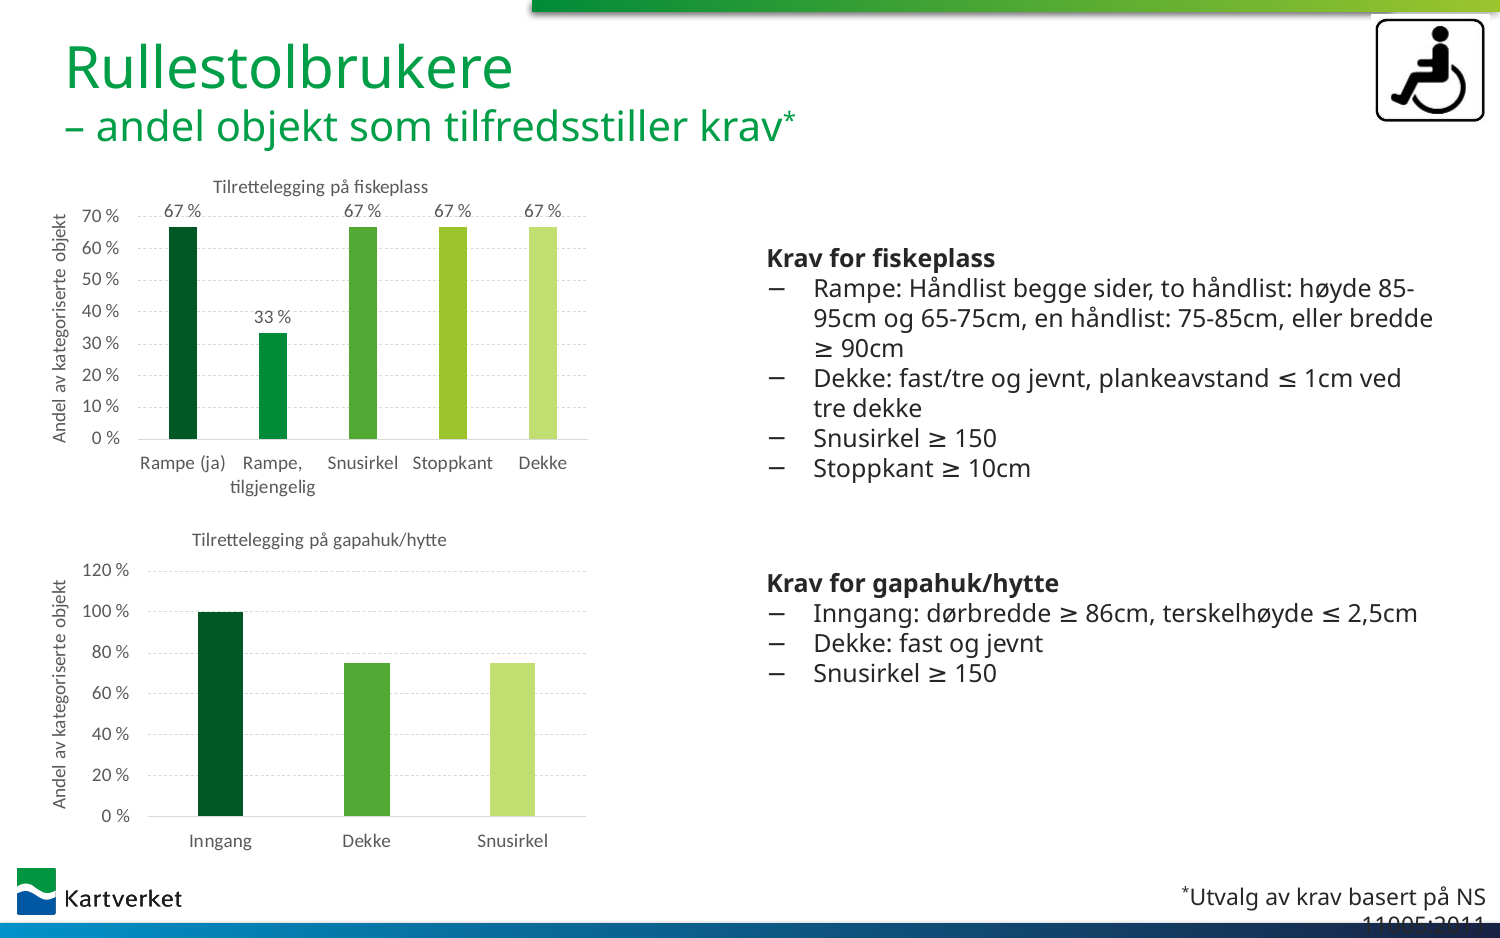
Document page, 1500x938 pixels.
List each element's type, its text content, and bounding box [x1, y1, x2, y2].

text_box *Utvalg av krav basert på NS 11005:2011 [1068, 873, 1500, 938]
picture [41, 166, 599, 505]
text_box Rullestolbrukere – andel objekt som tilfredsstiller krav* [49, 29, 1431, 158]
picture [1371, 13, 1491, 127]
text_box Krav for fiskeplass Rampe: Håndlist begge sider, to håndlist: høyde 85-95cm og 65-75cm, en håndlist: 75-85cm, eller bredde ≥ 90cm Dekke: fast/tre og jevnt, plankeavstand ≤ 1cm ved tre dekke Snusirkel ≥ 150 Stoppkant ≥ 10cm [751, 235, 1452, 490]
text_box Krav for gapahuk/hytte Inngang: dørbredde ≥ 86cm, terskelhøyde ≤ 2,5cm Dekke: fast og jevnt Snusirkel ≥ 150 [751, 560, 1452, 695]
picture [41, 520, 597, 859]
